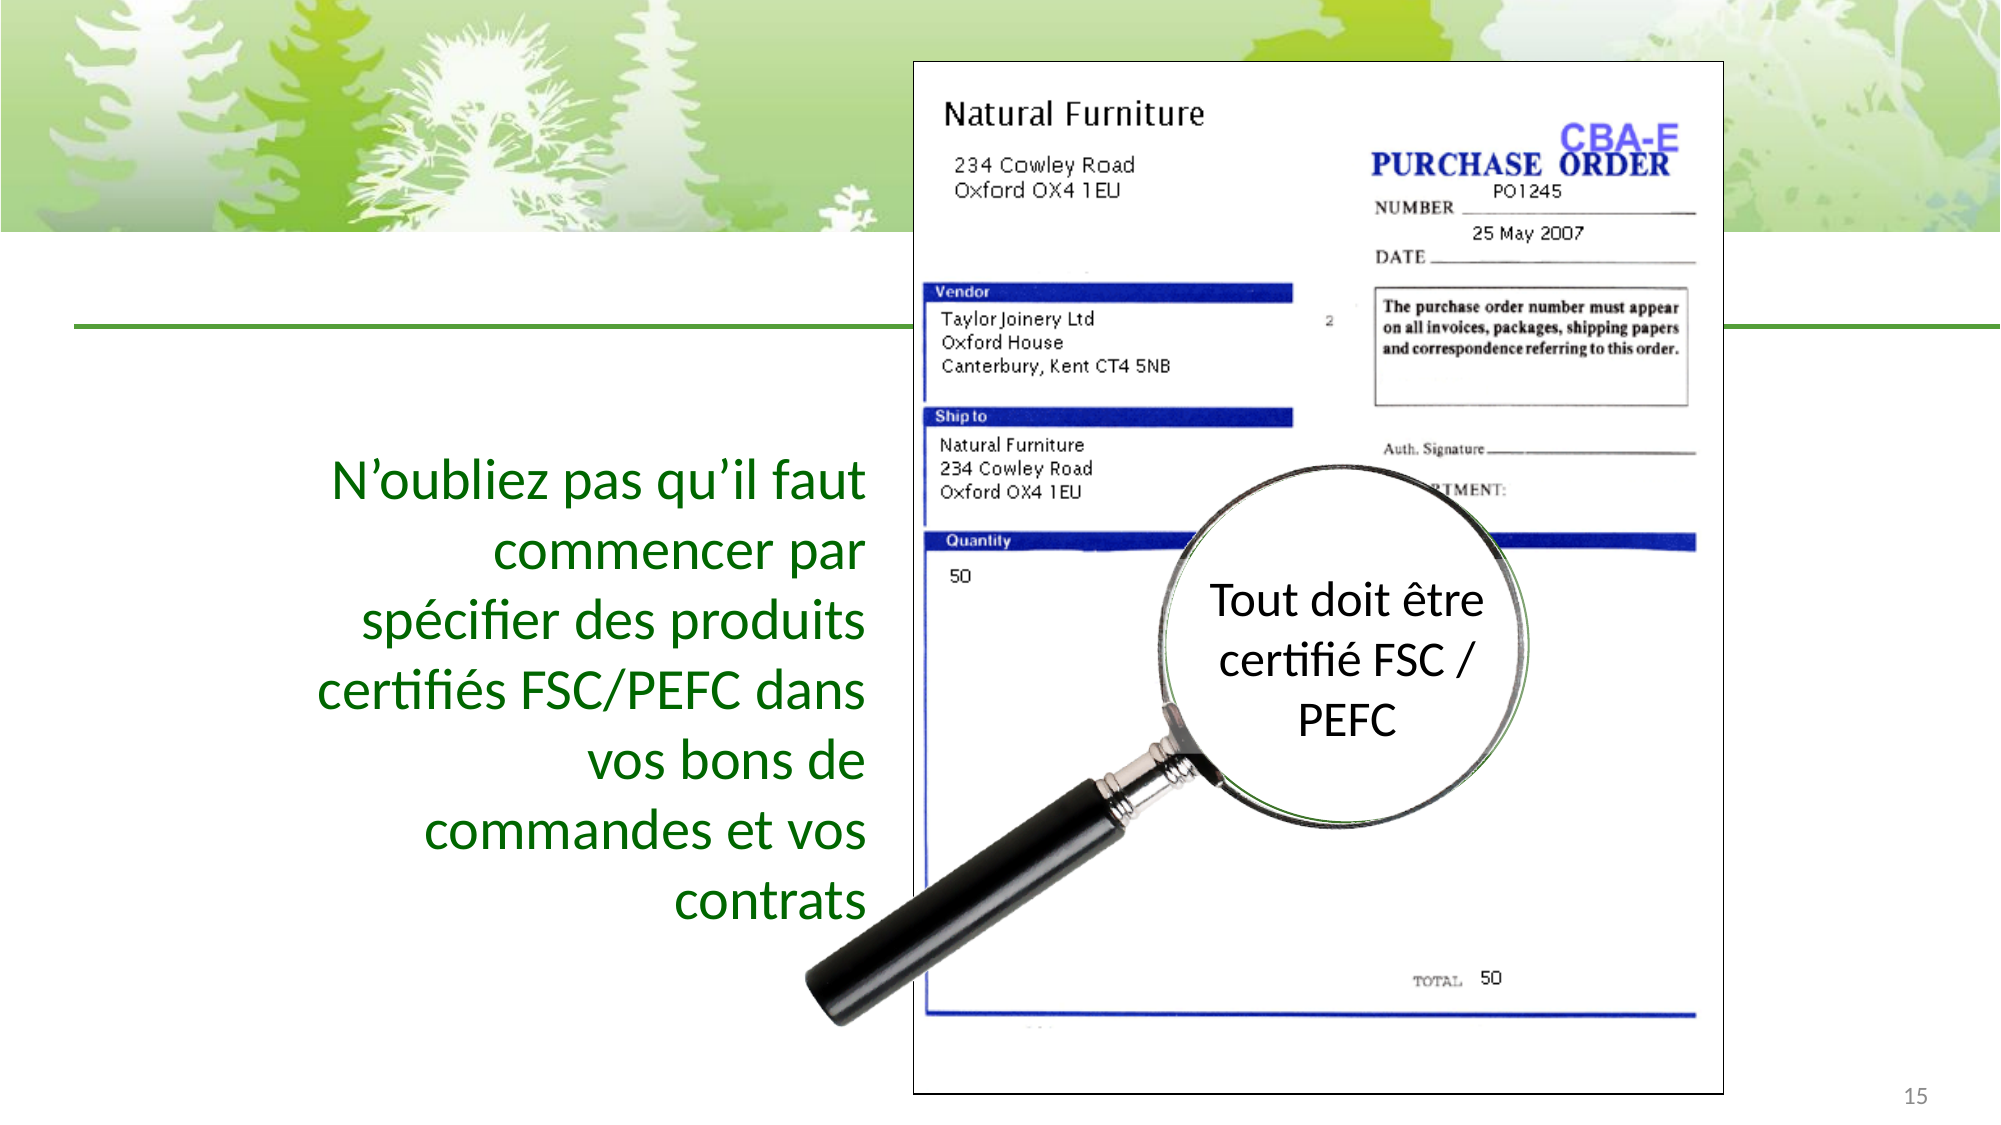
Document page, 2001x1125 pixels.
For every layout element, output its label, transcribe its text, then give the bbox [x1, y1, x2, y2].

slide_number 15 [1550, 1065, 1944, 1125]
picture [781, 62, 1723, 1125]
picture [0, 0, 2000, 232]
text_box N’oubliez pas qu’il faut commencer par spécifier des produits certifiés FSC/PEFC dans vos bons de commandes et vos contrats [277, 433, 781, 939]
